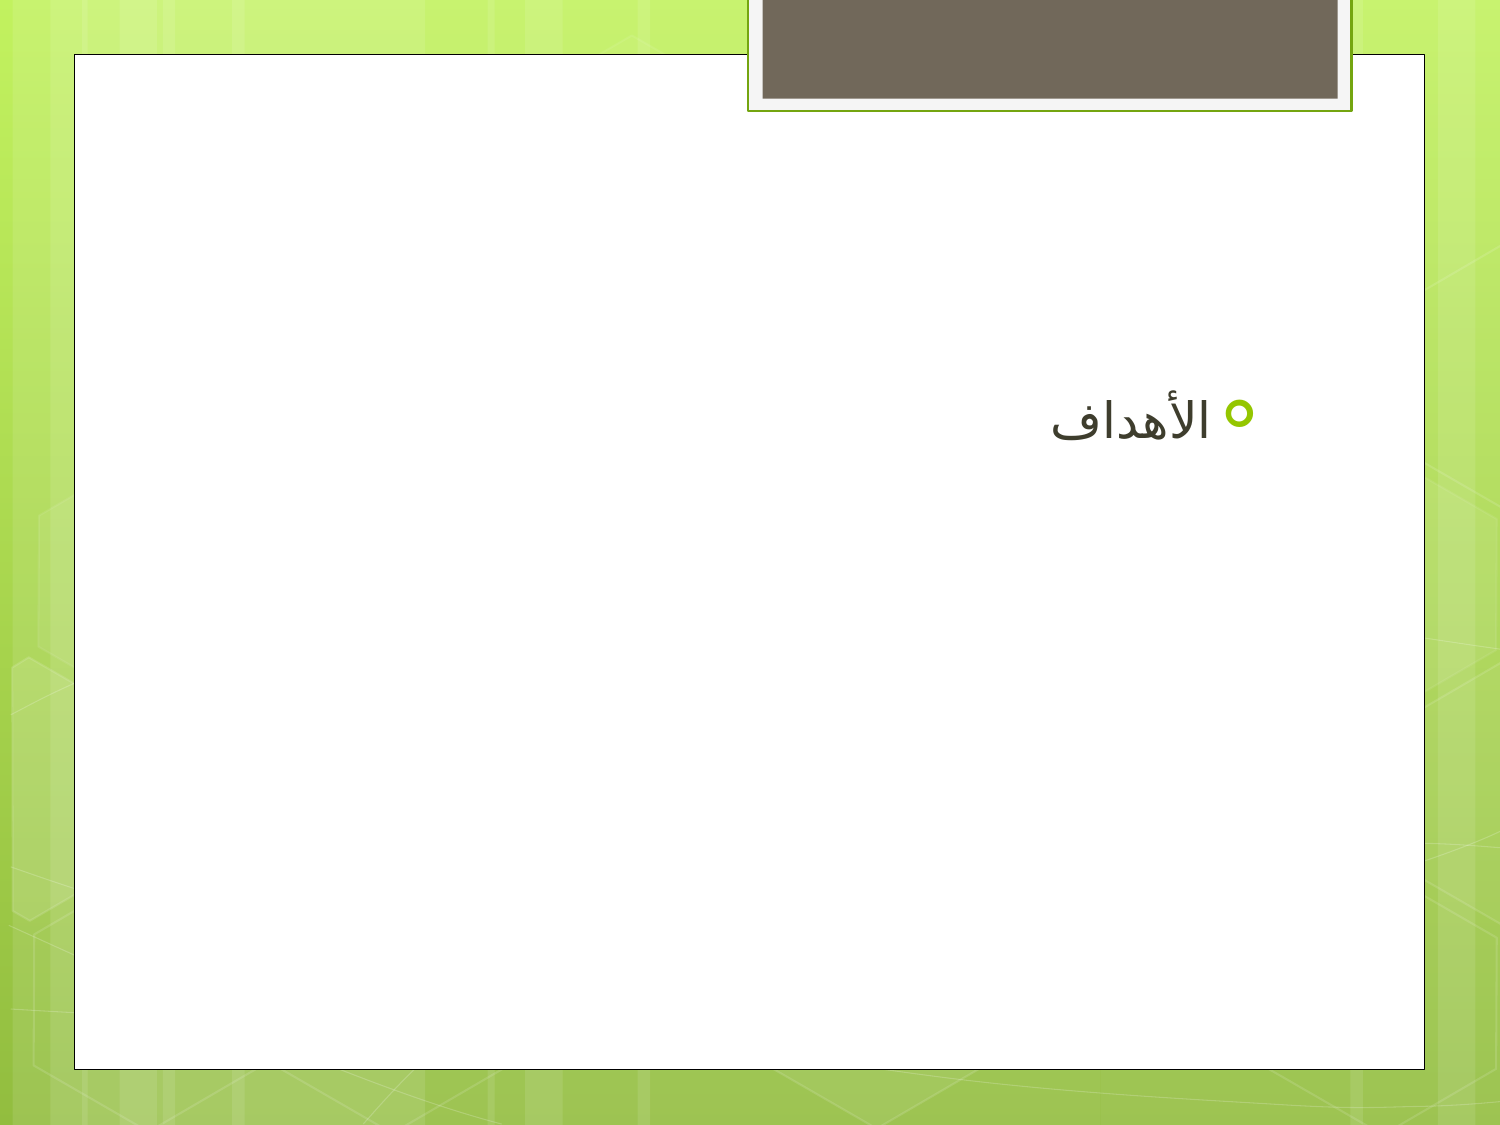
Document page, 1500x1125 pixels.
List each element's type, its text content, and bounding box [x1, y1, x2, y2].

list الأهداف [171, 381, 1283, 957]
